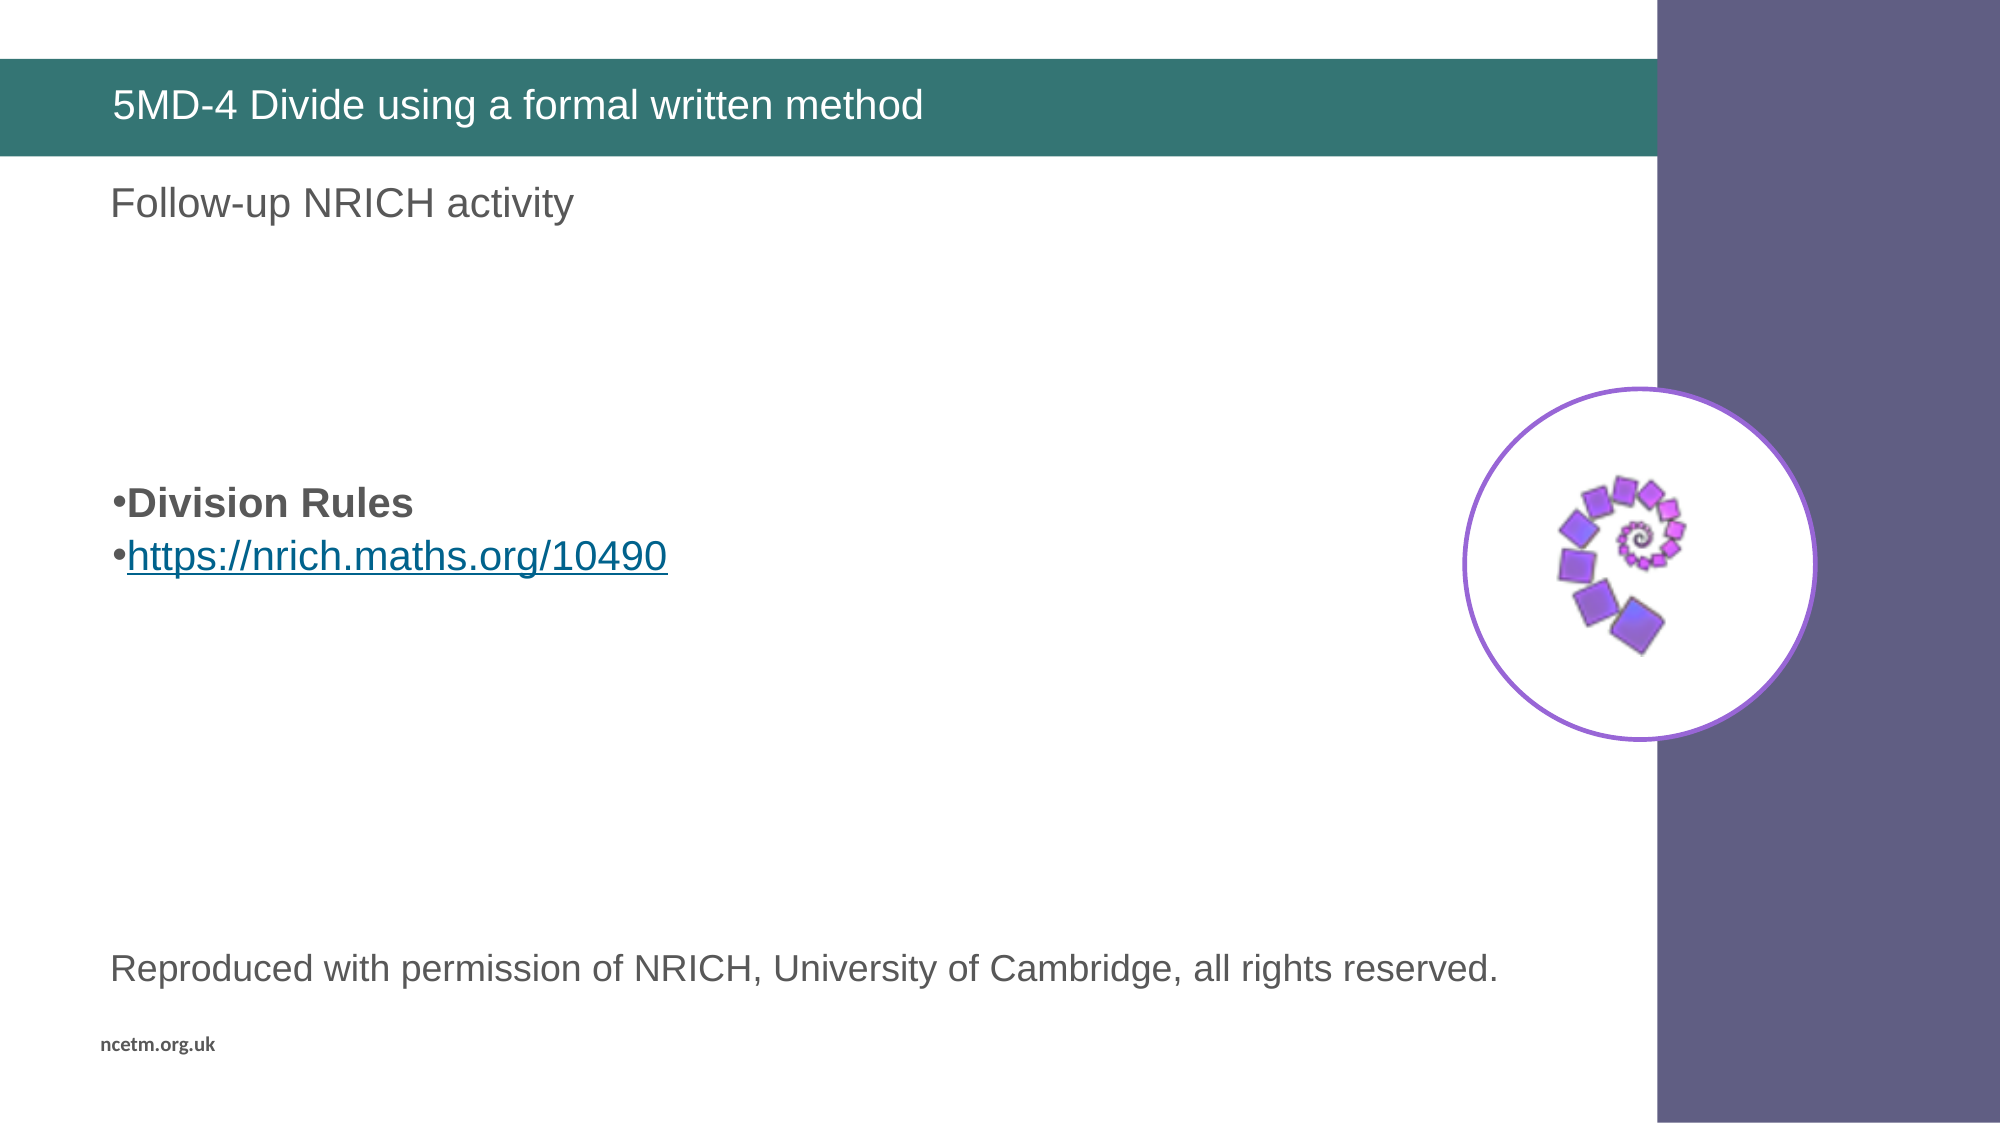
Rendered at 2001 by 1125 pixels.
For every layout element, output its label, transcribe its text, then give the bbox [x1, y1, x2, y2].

picture [1556, 468, 1720, 657]
title 5MD-4 Divide using a formal written method [97, 76, 1945, 147]
list Division Rules https://nrich.maths.org/10490 [97, 255, 1394, 772]
